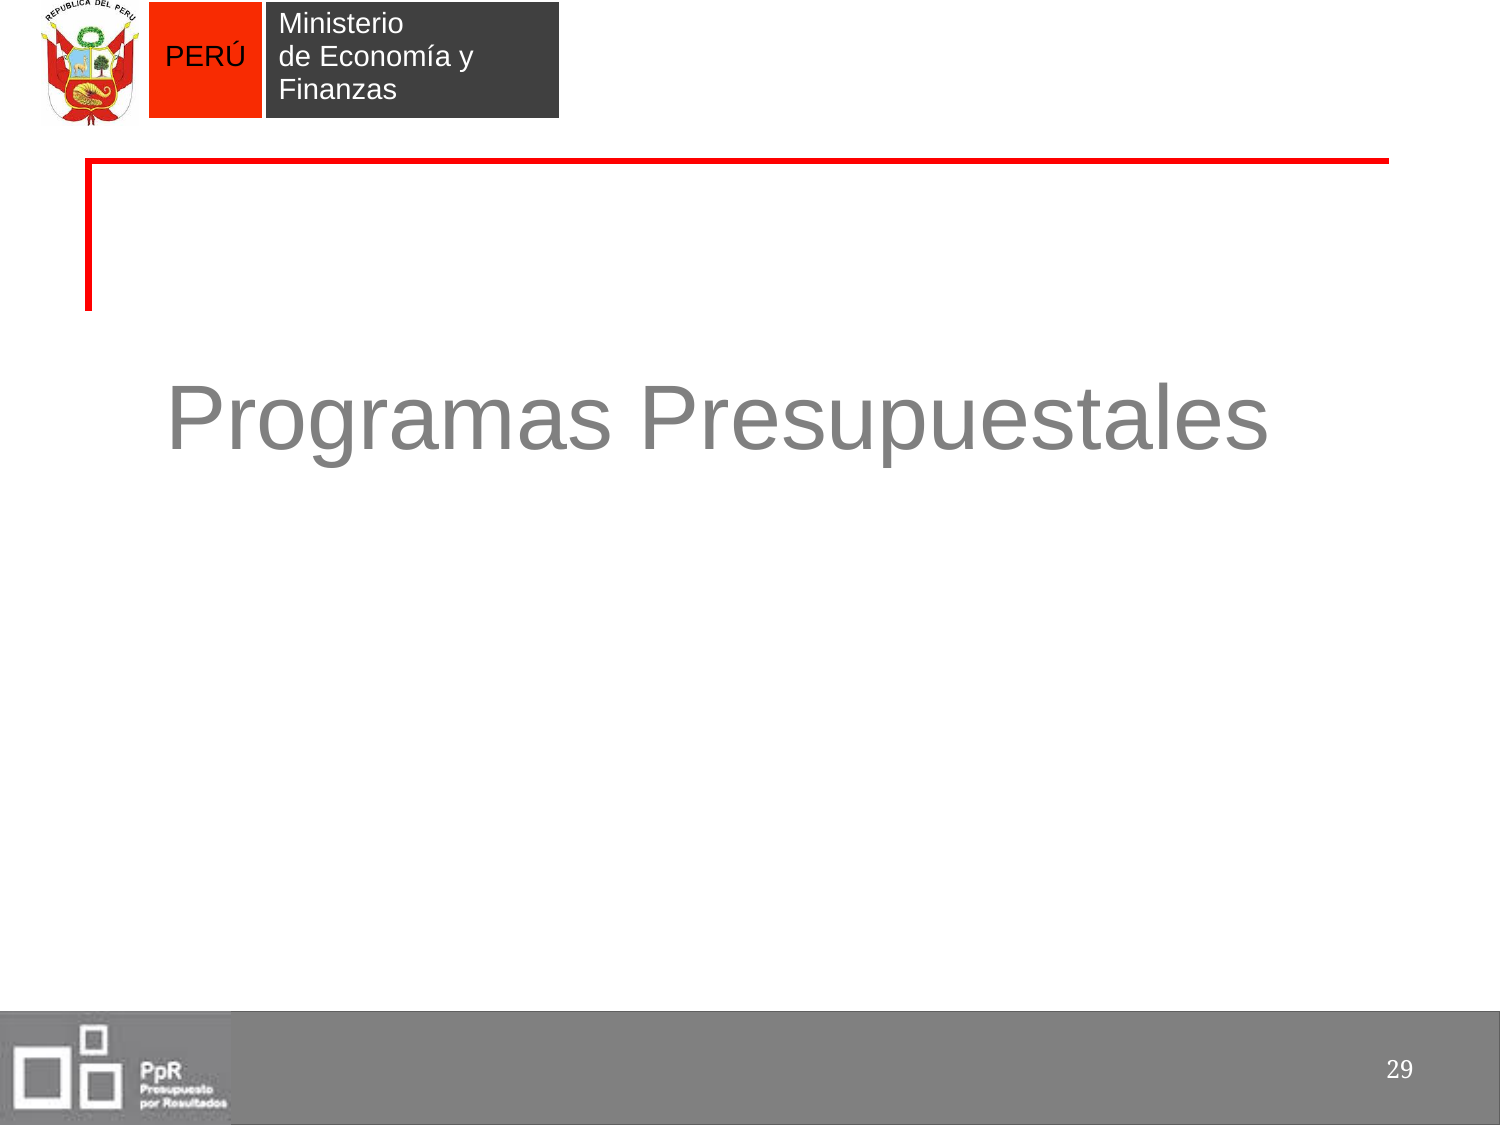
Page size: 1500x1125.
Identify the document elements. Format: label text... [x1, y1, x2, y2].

title Programas Presupuestales [149, 231, 1401, 595]
picture [0, 1011, 231, 1125]
picture [41, 0, 139, 126]
slide_number 29 [1078, 1020, 1430, 1096]
